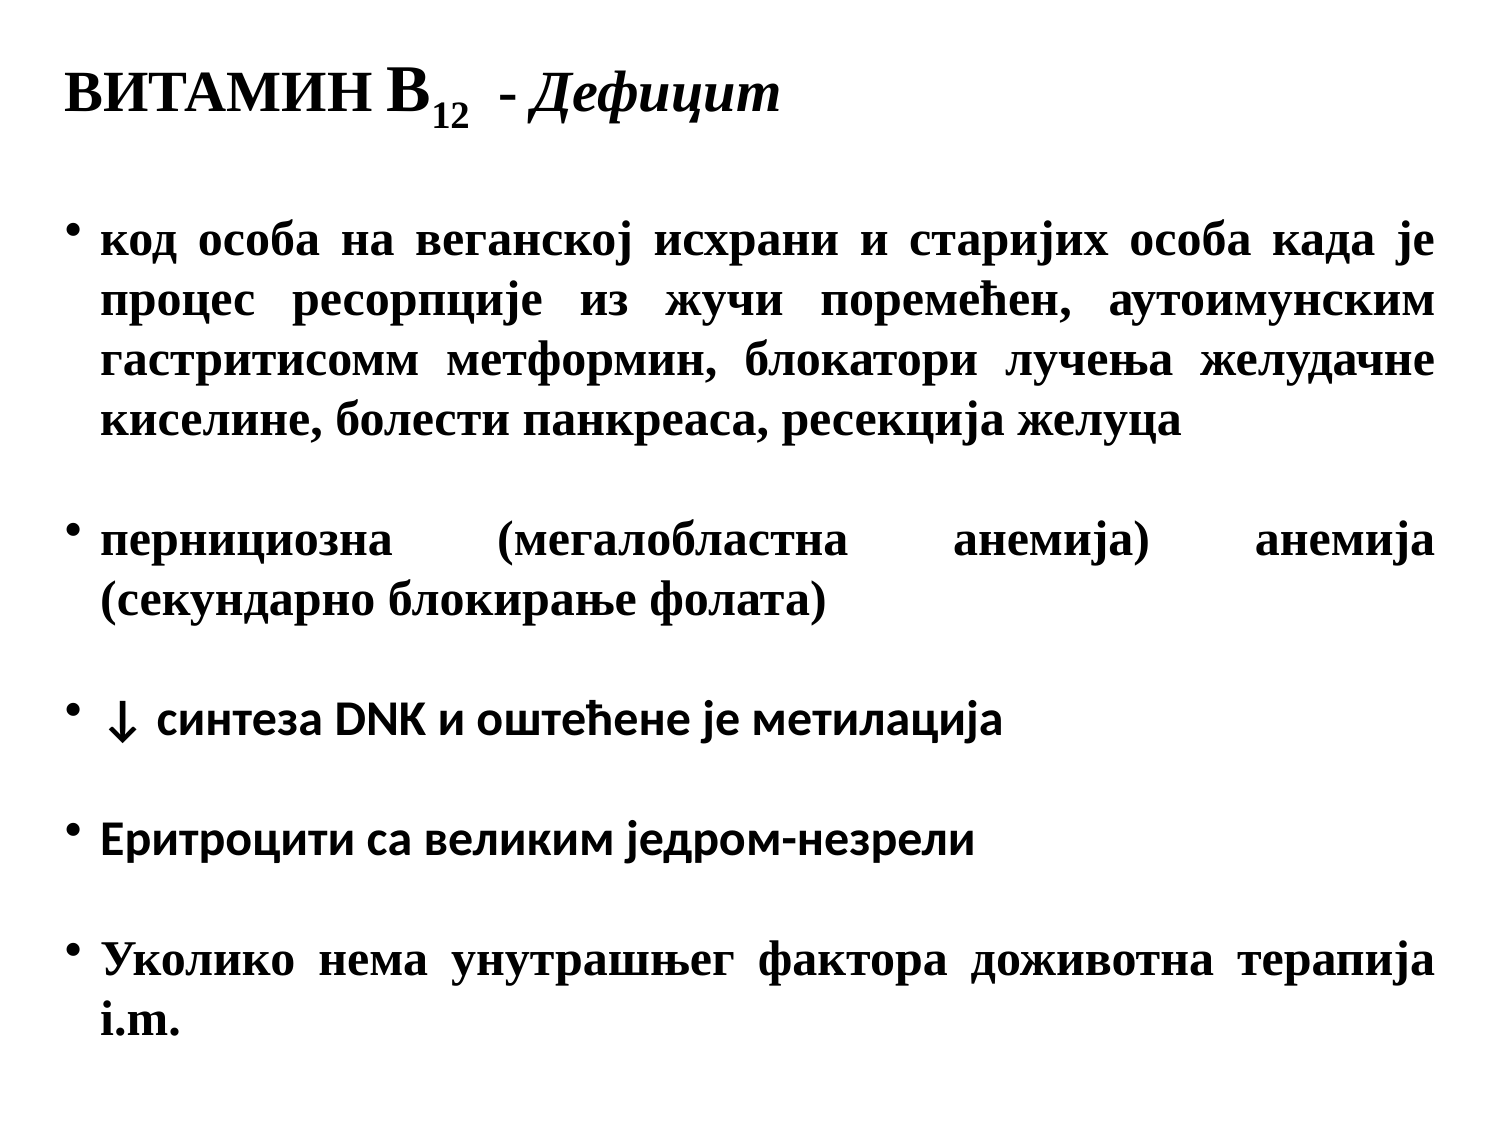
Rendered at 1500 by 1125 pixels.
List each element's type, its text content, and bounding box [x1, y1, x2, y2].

text_box ВИТАМИН B12 - Дефицит код особа на веганској исхрани и старијих особа када је процес ресорпције из жучи поремећен, аутоимунским гастритисомм метформин, блокатори лучења желудачне киселине, болести панкреаса, ресекција желуца пернициозна (мегалобластна анемија) анемија (секундарно блокирање фолата) ↓ синтеза DNK и оштећене је метилација Еритроцити са великим једром-незрели Уколико нема унутрашњег фактора доживотна терапија i.m. [50, 37, 1450, 1054]
